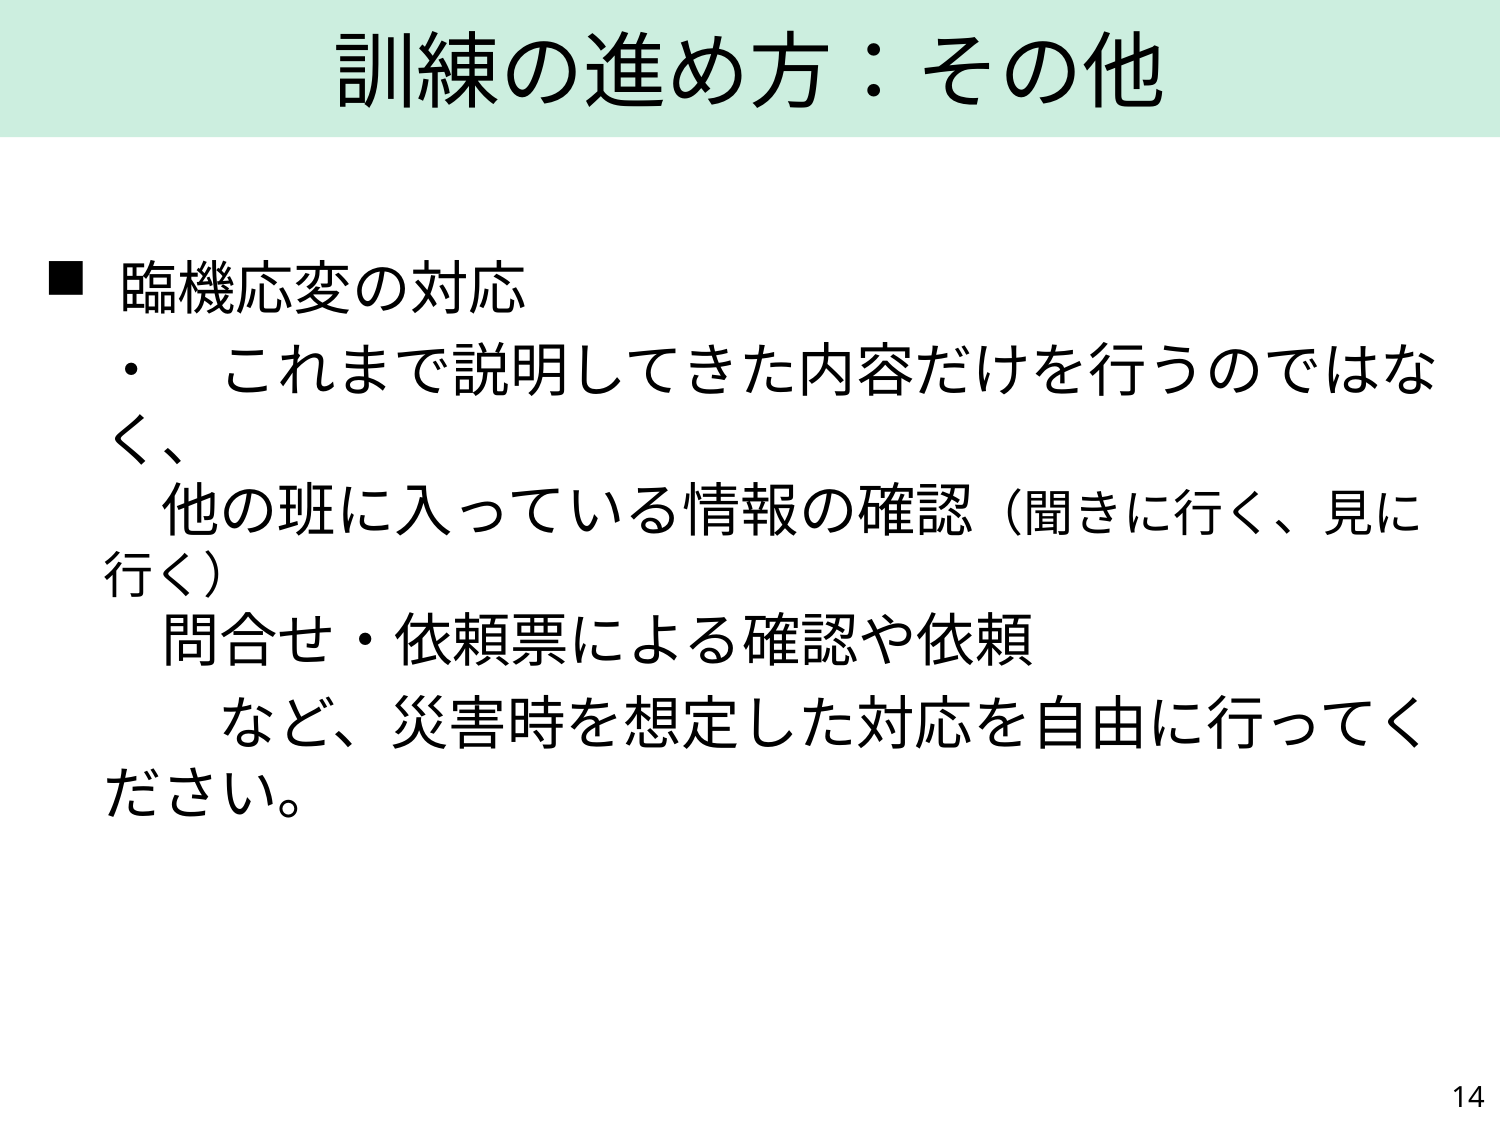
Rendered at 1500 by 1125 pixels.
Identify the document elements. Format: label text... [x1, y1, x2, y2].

title 訓練の進め方：その他 [0, 0, 1500, 138]
slide_number 13 [1187, 1070, 1500, 1125]
text_box 臨機応変の対応 ・ これまで説明してきた内容だけを行うのではなく、 他の班に入っている情報の確認（聞きに行く、見に行く） 問合せ・依頼票による確認や依頼 など、災害時を想定した対応を自由に行ってください。 [29, 243, 1483, 834]
